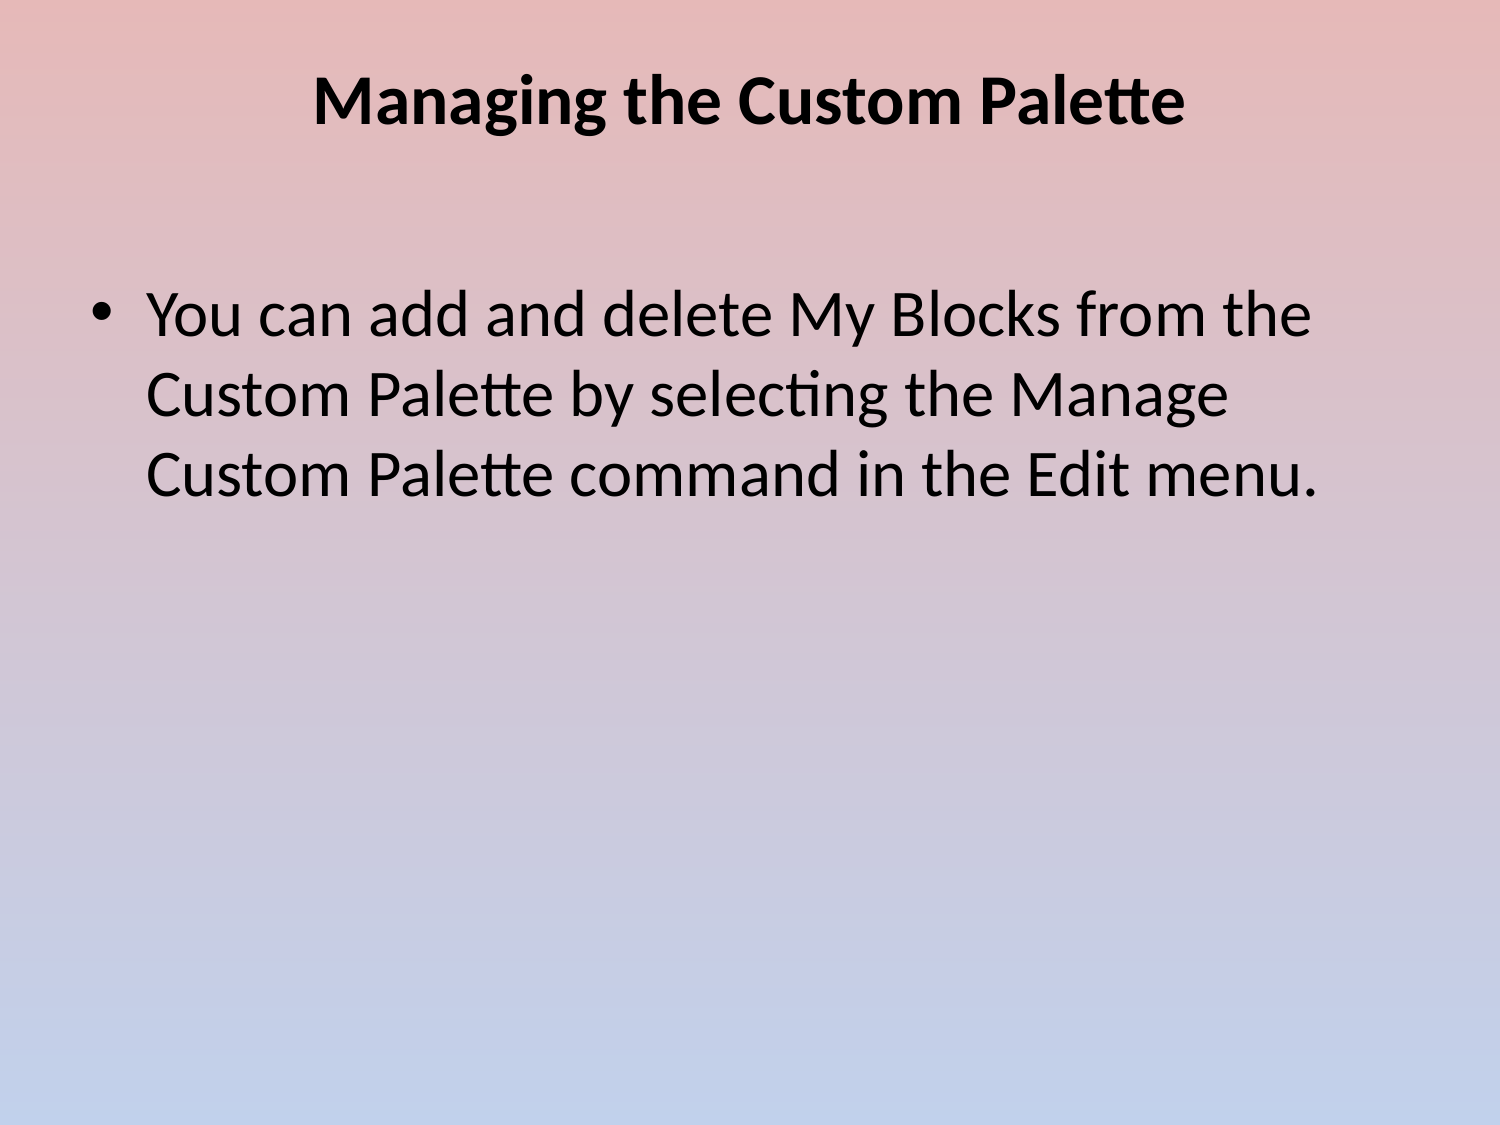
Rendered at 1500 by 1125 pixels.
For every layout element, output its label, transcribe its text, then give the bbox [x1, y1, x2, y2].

list You can add and delete My Blocks from the Custom Palette by selecting the Manage Custom Palette command in the Edit menu. [75, 262, 1425, 1005]
title Managing the Custom Palette [75, 45, 1425, 233]
